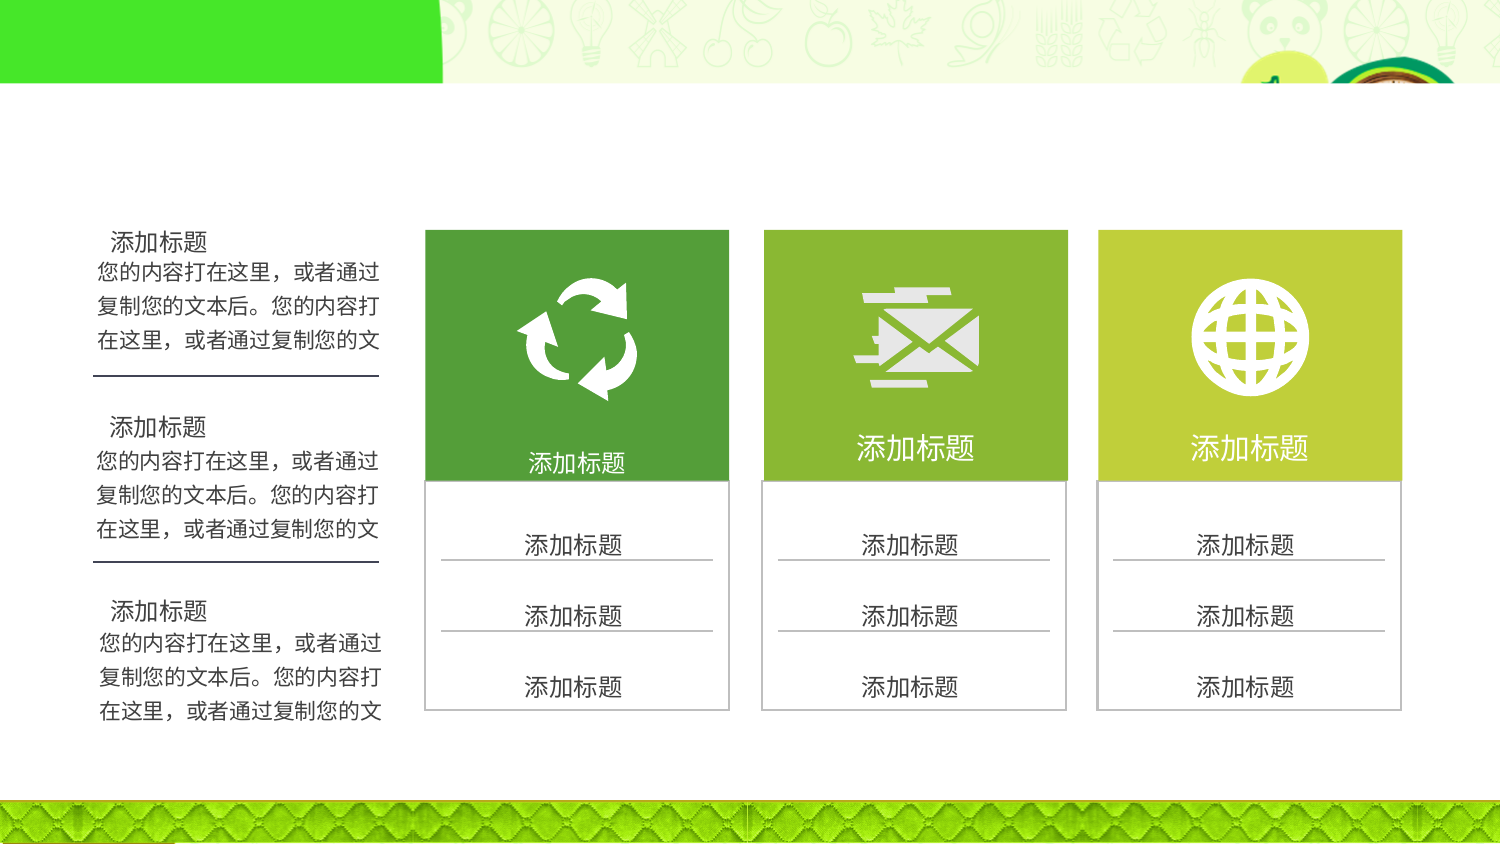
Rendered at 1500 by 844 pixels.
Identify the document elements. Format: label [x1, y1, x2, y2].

picture [0, 0, 1500, 83]
text_box [425, 229, 730, 481]
text_box [425, 481, 730, 710]
text_box [76, 385, 401, 551]
text_box [1098, 229, 1403, 481]
text_box [78, 200, 402, 362]
text_box [762, 480, 1067, 710]
text_box [78, 569, 404, 733]
text_box [764, 229, 1069, 481]
picture [0, 800, 1500, 844]
text_box [1097, 480, 1402, 710]
